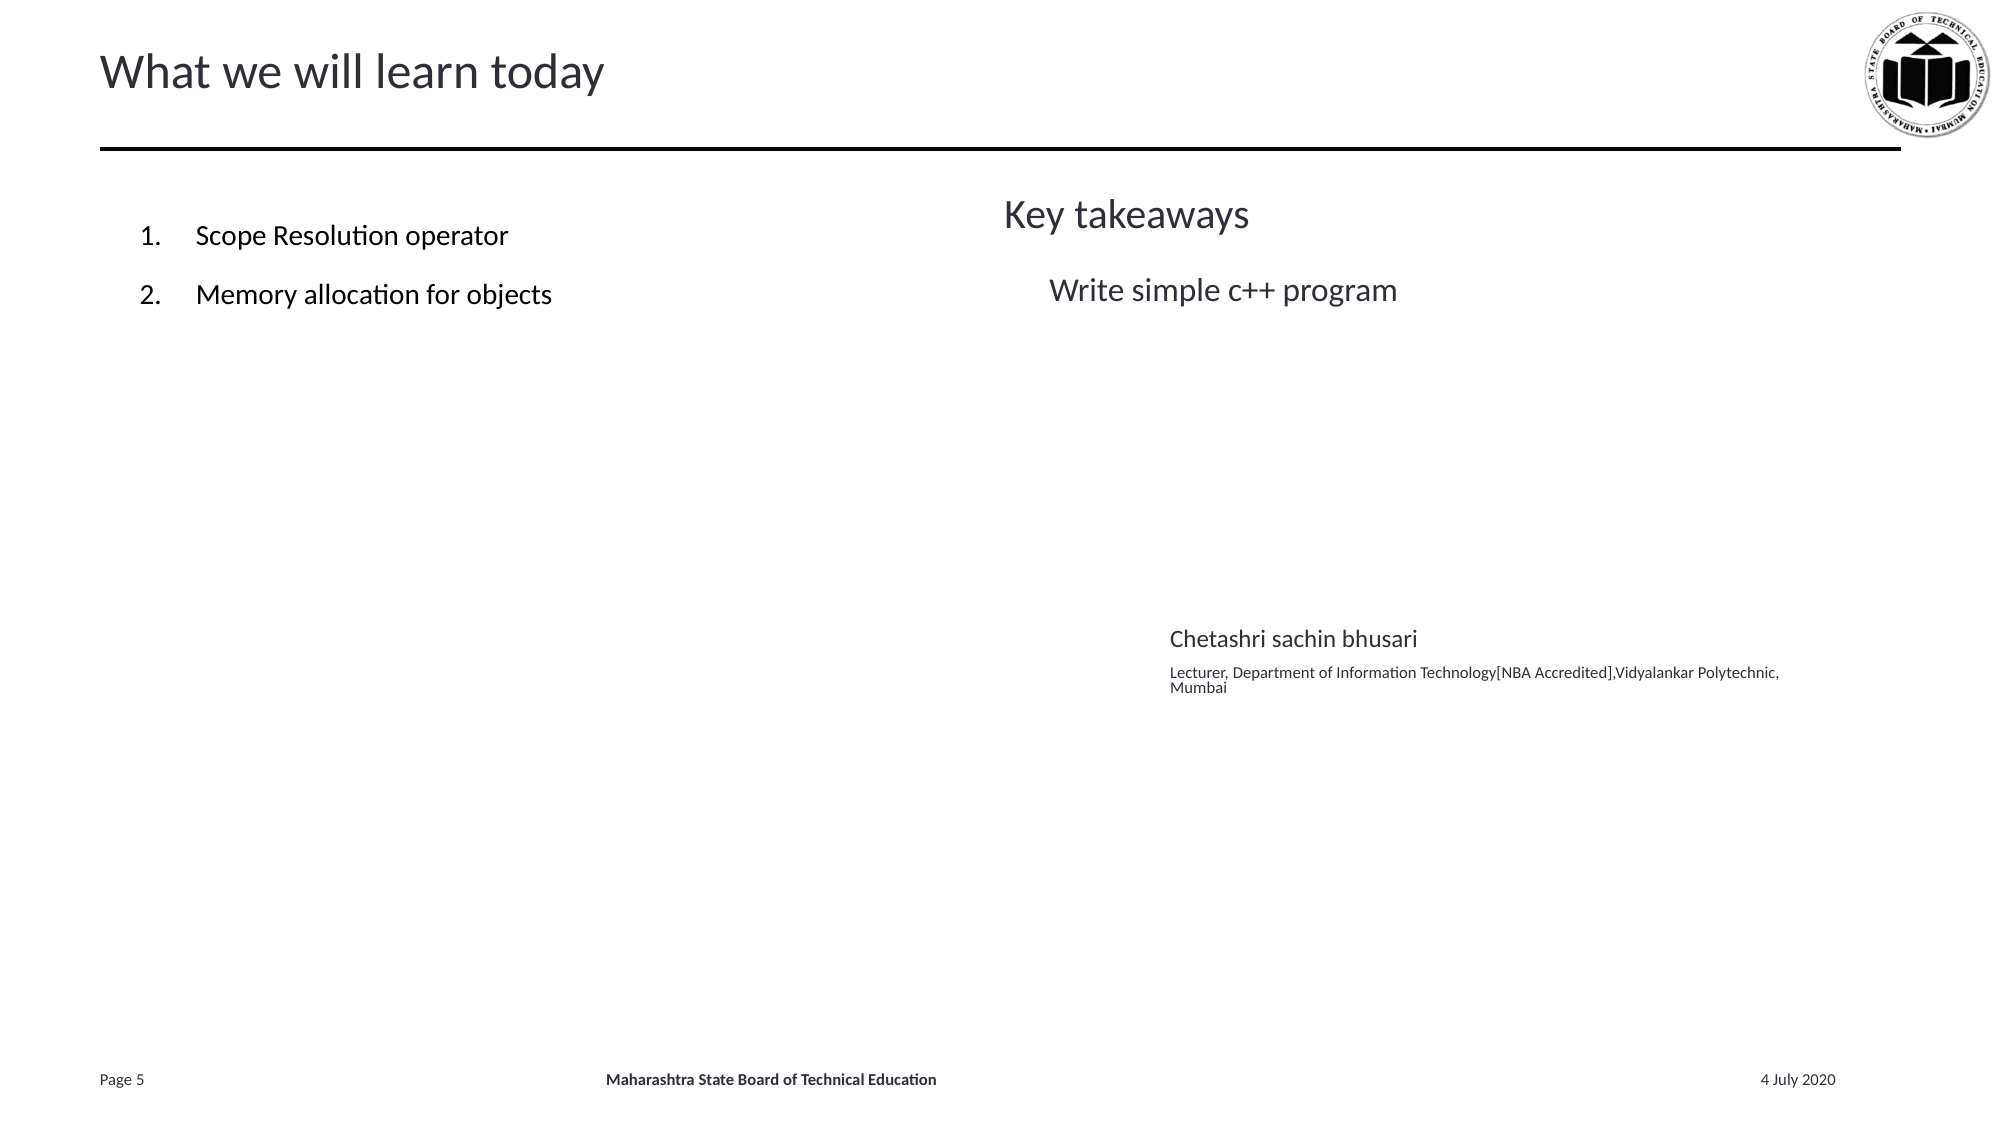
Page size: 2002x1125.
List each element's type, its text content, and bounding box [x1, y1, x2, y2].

table_header Scope Resolution operator Memory allocation for objects [125, 187, 695, 505]
list Chetashri sachin bhusari [1170, 625, 1677, 655]
title What we will learn today [100, 48, 1901, 146]
list Write simple c++ program [1004, 268, 1901, 533]
picture [1852, 0, 2001, 149]
list Key takeaways [1004, 186, 1901, 248]
list Lecturer, Department of Information Technology[NBA Accredited],Vidyalankar Polytechnic, Mumbai [1170, 665, 1866, 695]
